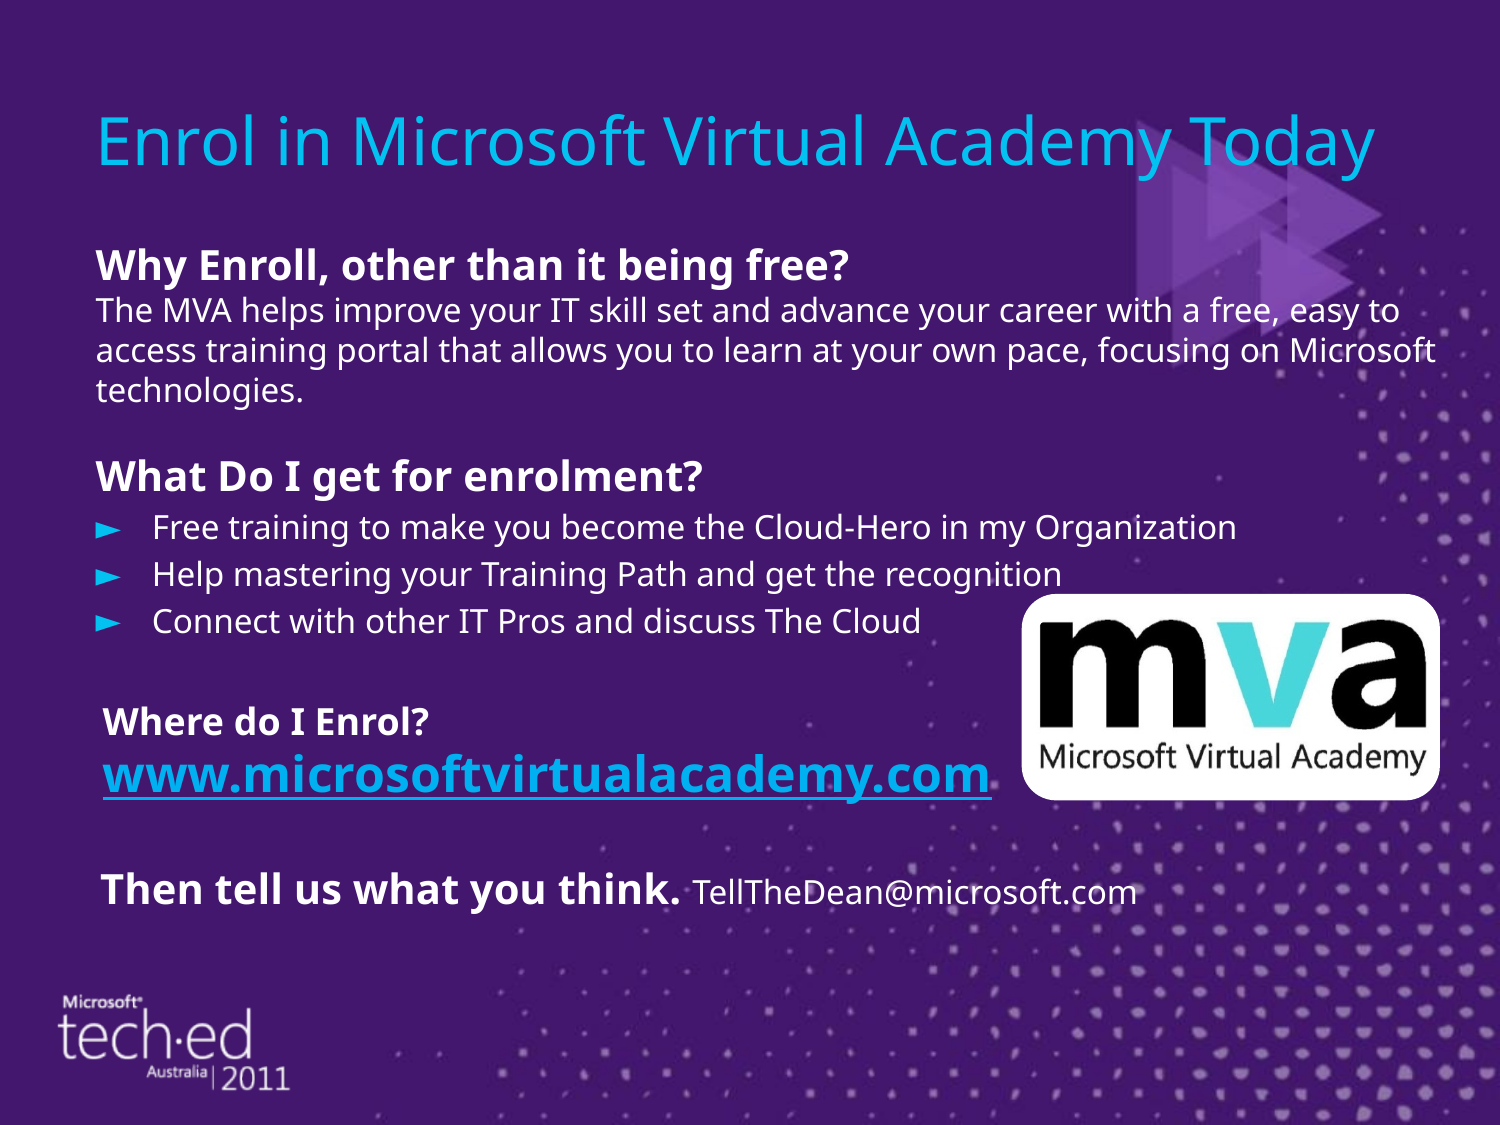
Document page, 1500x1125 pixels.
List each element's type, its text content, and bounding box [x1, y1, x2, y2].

text_box Where do I Enrol? www.microsoftvirtualacademy.com [80, 683, 1296, 826]
text_box What Do I get for enrolment? Free training to make you become the Cloud-Hero in my Organization Help mastering your Training Path and get the recognition Connect with other IT Pros and discuss The Cloud [80, 442, 1400, 648]
picture [0, 0, 1500, 1125]
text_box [1021, 593, 1441, 801]
text_box Why Enroll, other than it being free? The MVA helps improve your IT skill set and advance your career with a free, easy to access training portal that allows you to learn at your own pace, focusing on Microsoft technologies. [80, 231, 1471, 417]
text_box Then tell us what you think. TellTheDean@microsoft.com [85, 855, 1303, 920]
title Enrol in Microsoft Virtual Academy Today [80, 45, 1471, 231]
